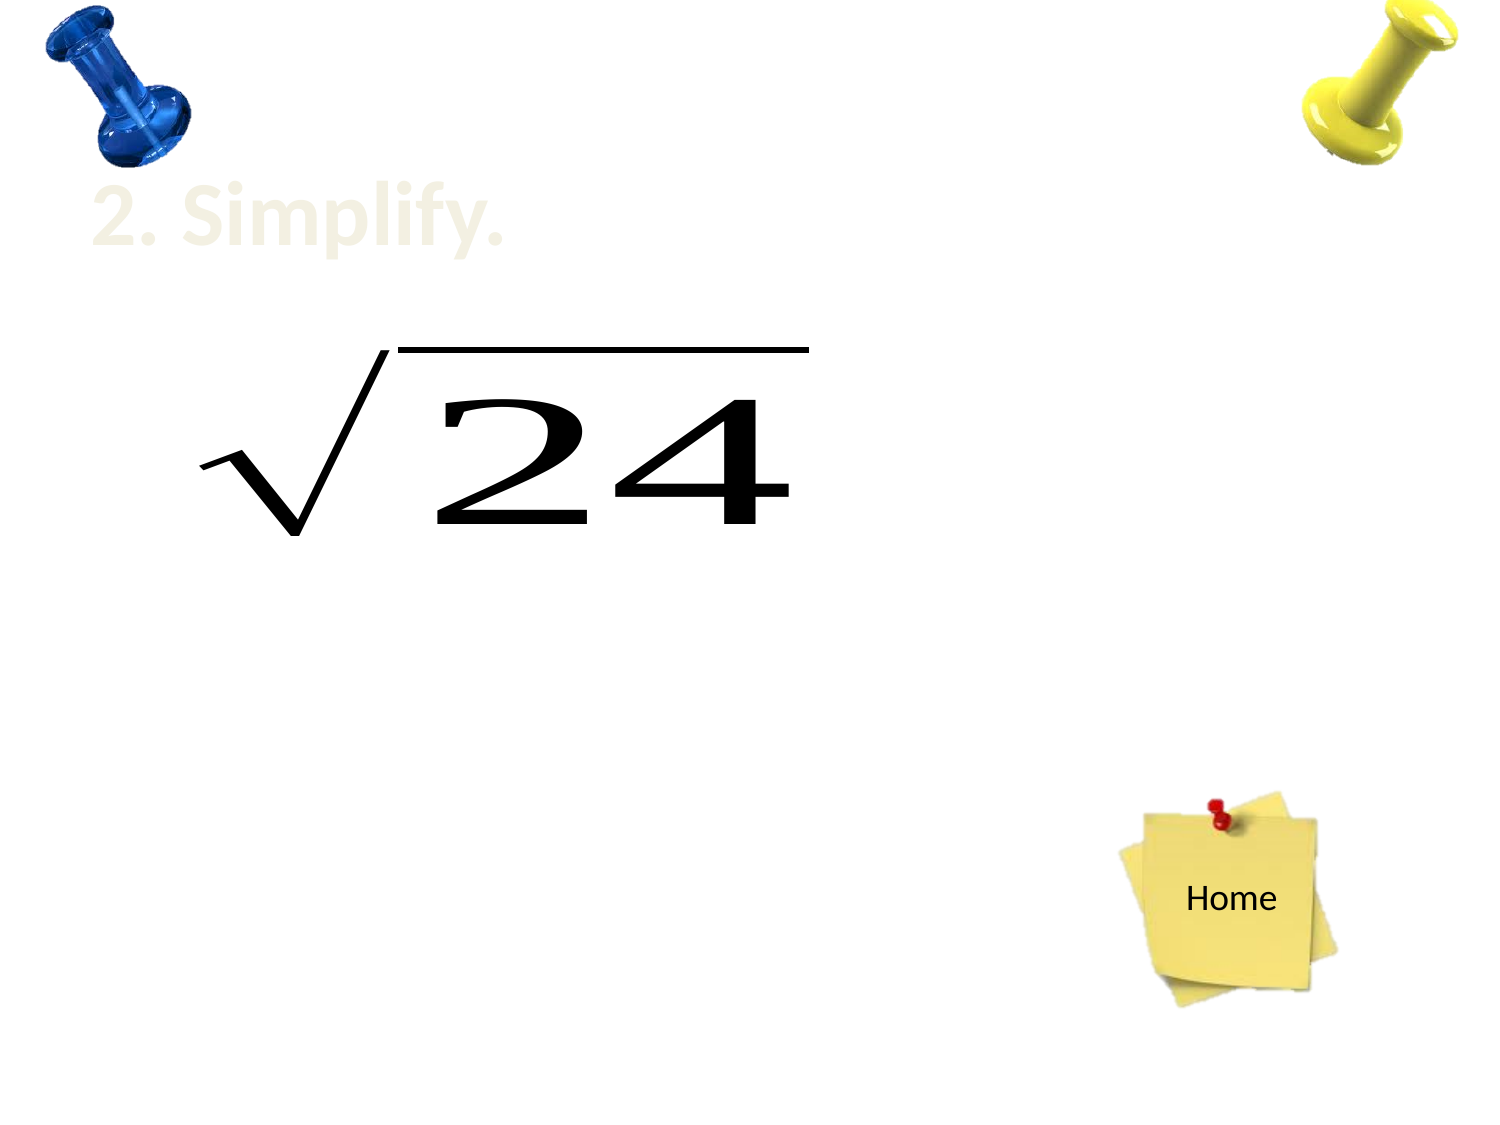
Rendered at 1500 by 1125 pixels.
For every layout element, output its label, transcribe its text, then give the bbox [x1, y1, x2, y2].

picture [1287, 0, 1467, 201]
picture [37, 0, 204, 201]
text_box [955, 787, 1500, 1015]
title 2. Simplify. [75, 114, 1425, 302]
